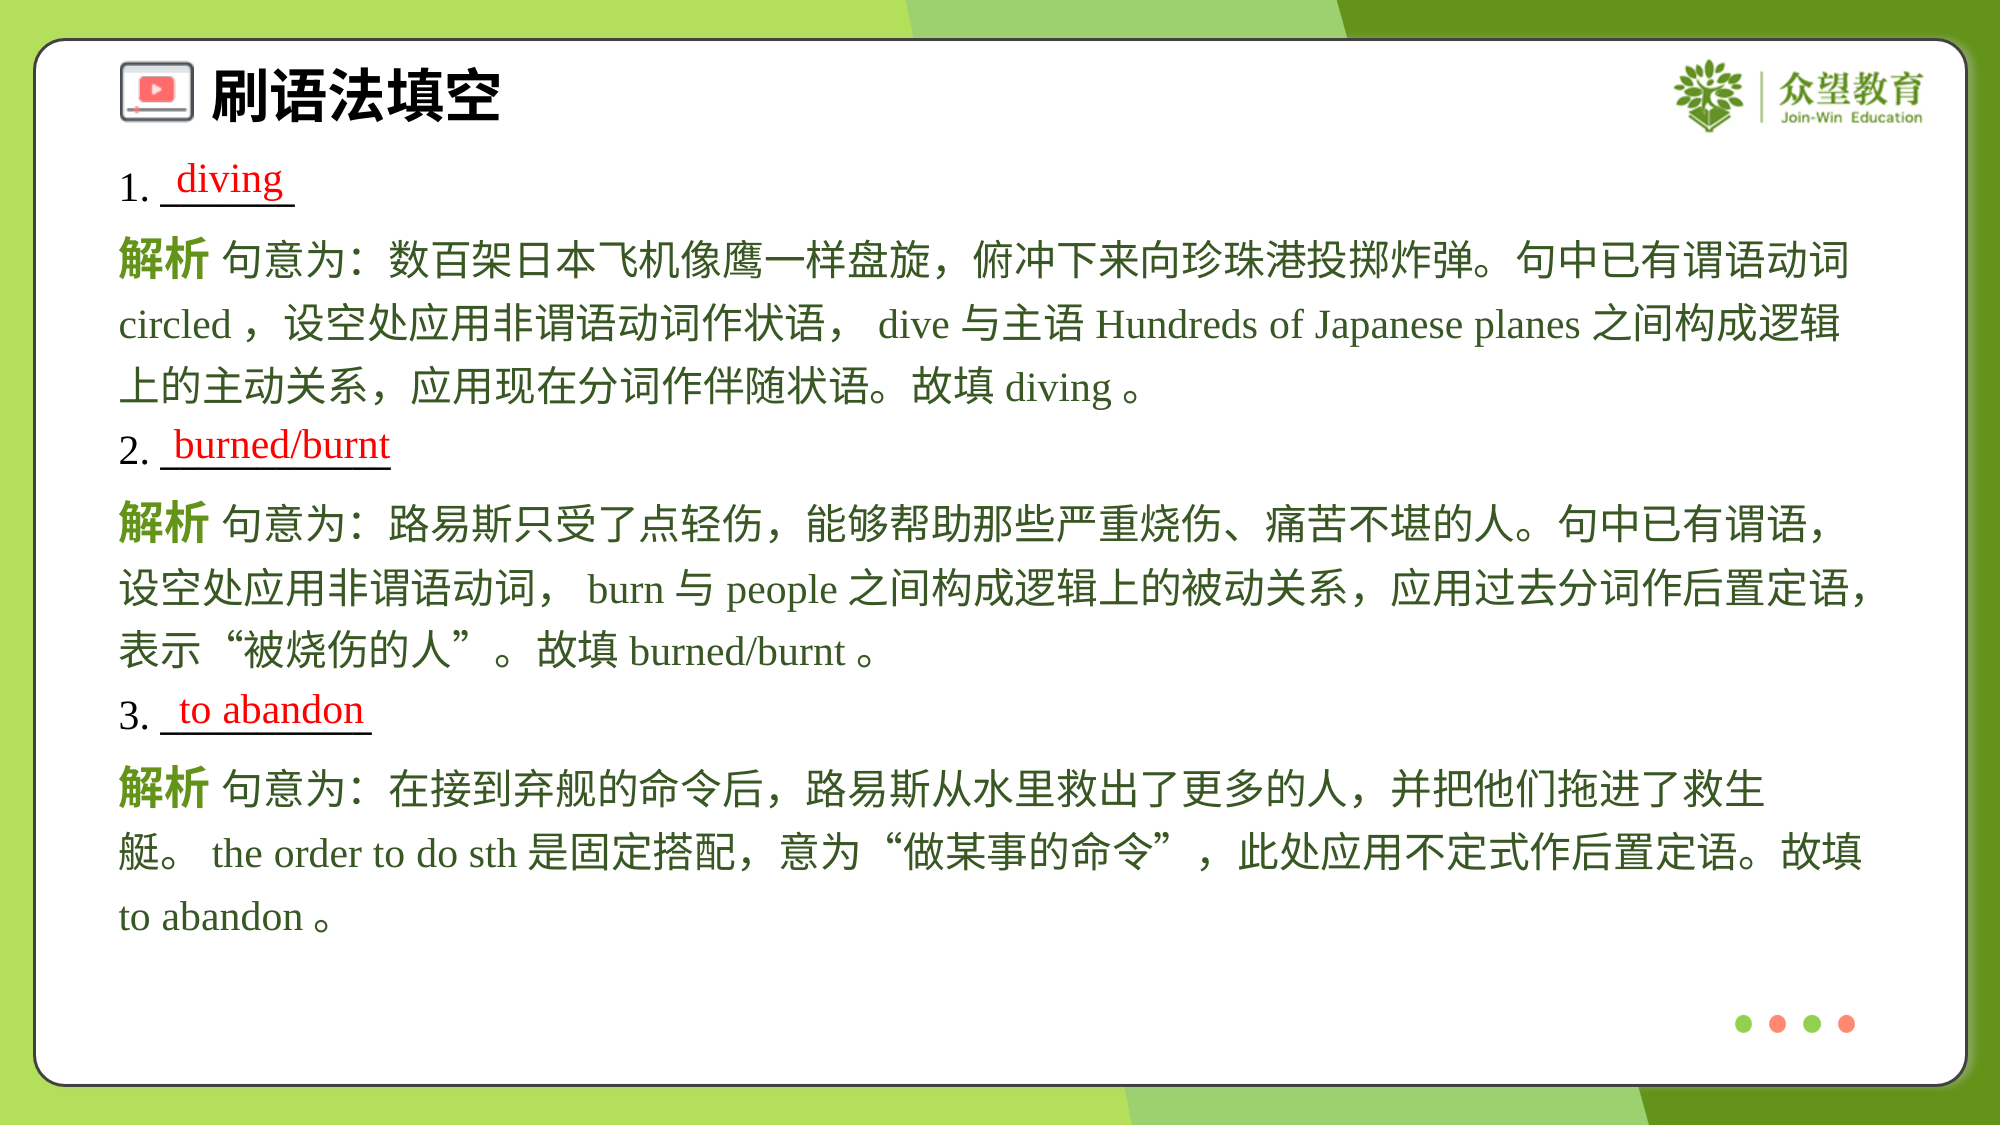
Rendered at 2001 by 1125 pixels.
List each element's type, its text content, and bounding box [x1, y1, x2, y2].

text_box 解析 句意为：路易斯只受了点轻伤，能够帮助那些严重烧伤、痛苦不堪的人。句中已有谓语，设空处应用非谓语动词，burn与people之间构成逻辑上的被动关系，应用过去分词作后置定语，表示“被烧伤的人”。故填burned/burnt。 [118, 480, 1883, 670]
text_box 解析 句意为：在接到弃舰的命令后，路易斯从水里救出了更多的人，并把他们拖进了救生艇。the order to do sth是固定搭配，意为“做某事的命令”，此处应用不定式作后置定语。故填to abandon。 [118, 744, 1883, 934]
text_box 3. ___________ [118, 675, 1883, 733]
text_box diving [172, 138, 288, 197]
text_box 2. ____________ [118, 410, 1883, 468]
text_box 解析 句意为：数百架日本飞机像鹰一样盘旋，俯冲下来向珍珠港投掷炸弹。句中已有谓语动词circled，设空处应用非谓语动词作状语，dive与主语Hundreds of Japanese planes之间构成逻辑上的主动关系，应用现在分词作伴随状语。故填diving。 [118, 215, 1883, 405]
picture [0, 0, 2000, 1125]
text_box to abandon [170, 669, 374, 727]
text_box 1. _______ [118, 146, 1883, 204]
text_box burned/burnt [170, 404, 395, 463]
